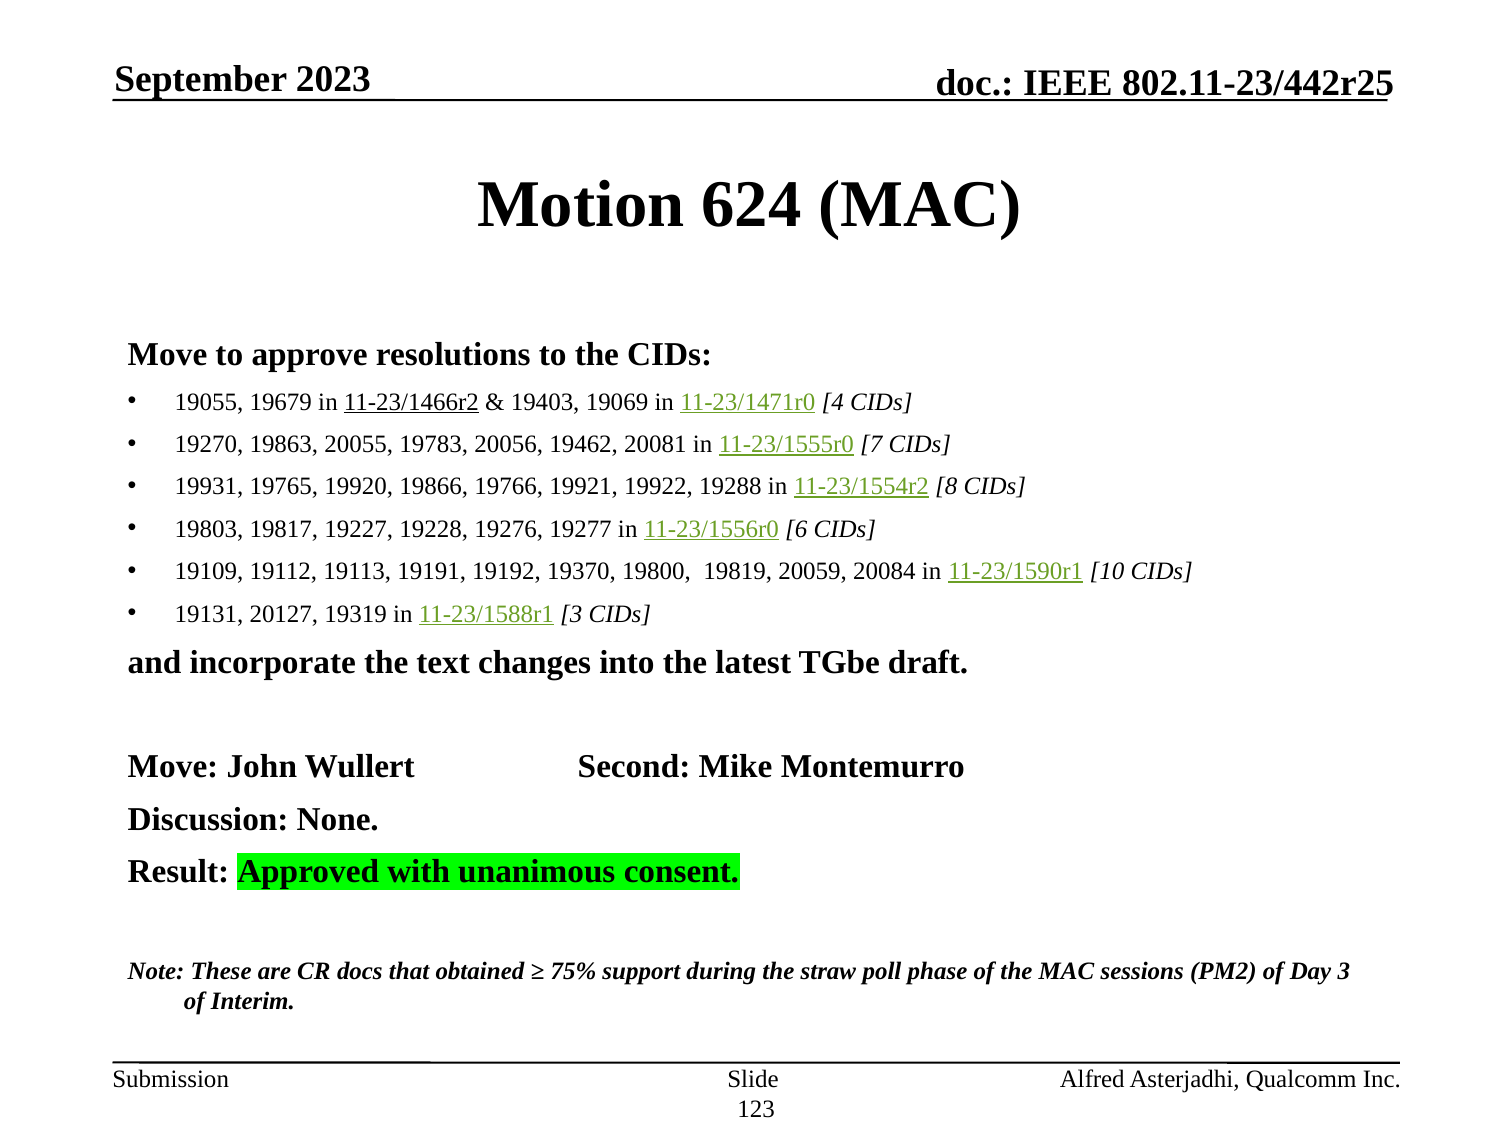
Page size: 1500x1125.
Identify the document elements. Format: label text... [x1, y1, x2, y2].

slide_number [114, 54, 423, 100]
slide_number Slide 123 [712, 1061, 800, 1123]
footer Alfred Asterjadhi, Qualcomm Inc. [878, 1061, 1402, 1093]
title Motion 624 (MAC) [112, 112, 1388, 288]
list Move to approve resolutions to the CIDs: 19055, 19679 in 11-23/1466r2 & 19403, 19069 in 11-23/1471r0 [4 CIDs] 19270, 19863, 20055, 19783, 20056, 19462, 20081 in 11-23/1555r0 [7 CIDs] 19931, 19765, 19920, 19866, 19766, 19921, 19922, 19288 in 11-23/1554r2 [8 CIDs] 19803, 19817, 19227, 19228, 19276, 19277 in 11-23/1556r0 [6 CIDs] 19109, 19112, 19113, 19191, 19192, 19370, 19800, 19819, 20059, 20084 in 11-23/1590r1 [10 CIDs] 19131, 20127, 19319 in 11-23/1588r1 [3 CIDs] and incorporate the text changes into the latest TGbe draft. Move: John Wullert Second: Mike Montemurro Discussion: None. Result: Approved with unanimous consent. Note: These are CR docs that obtained ≥ 75% support during the straw poll phase of the MAC sessions (PM2) of Day 3 of Interim. [112, 324, 1388, 1063]
